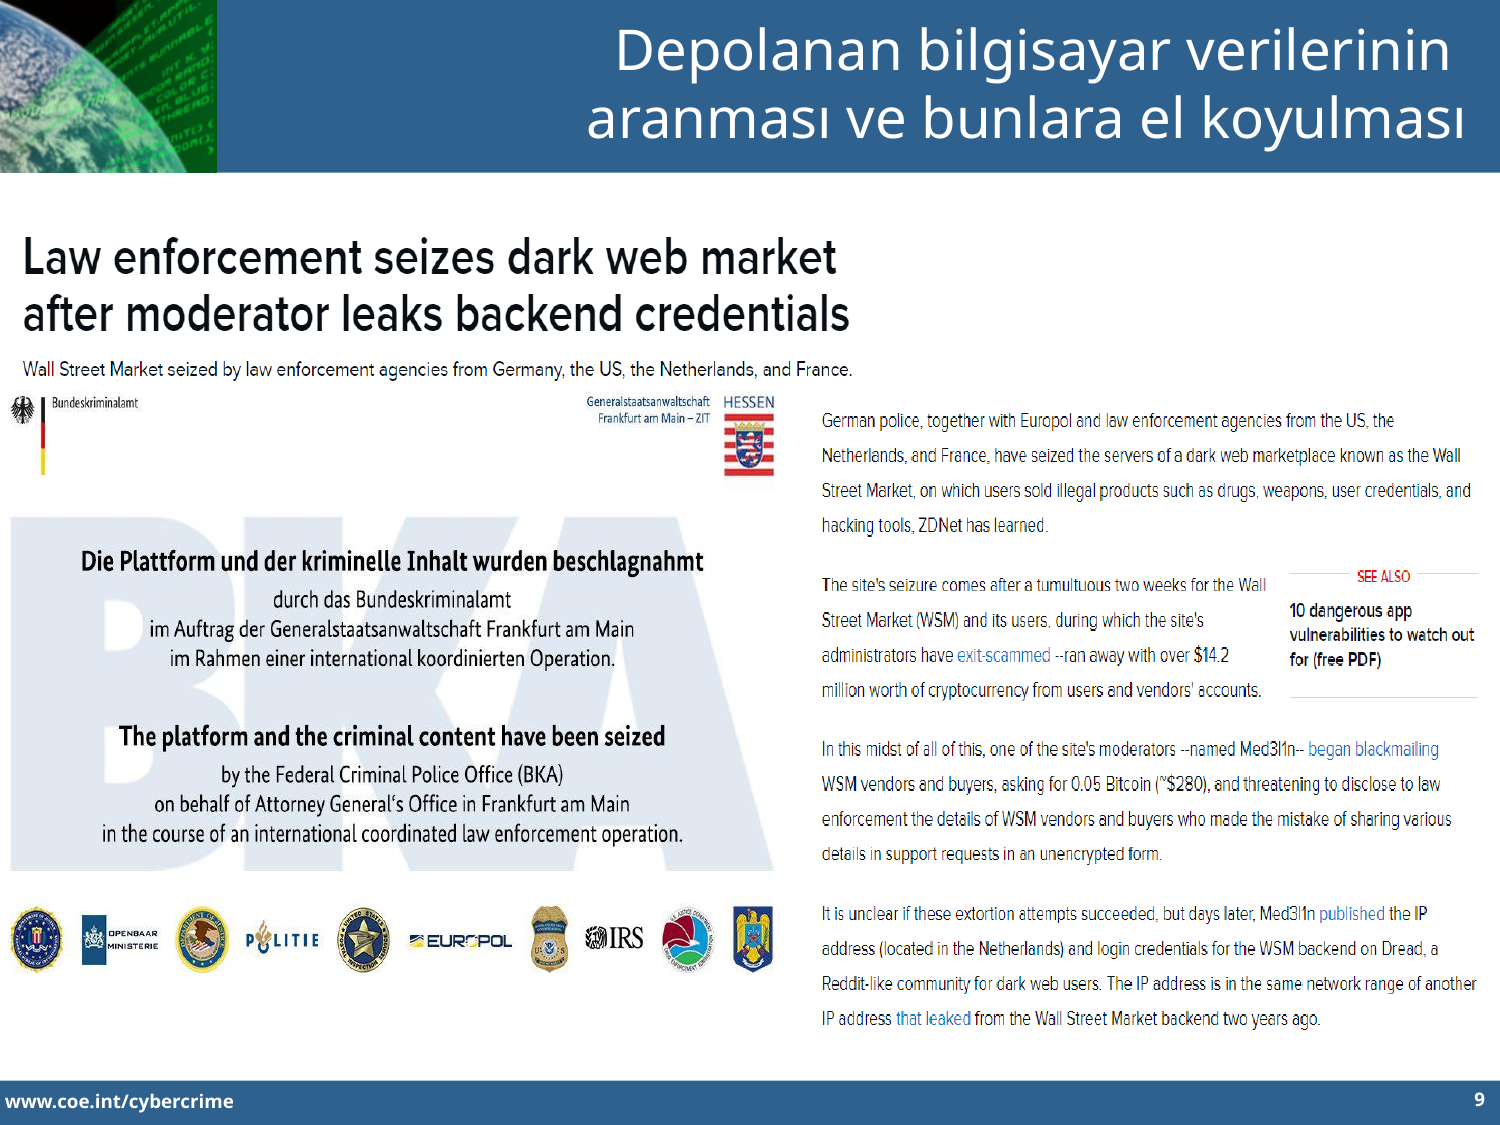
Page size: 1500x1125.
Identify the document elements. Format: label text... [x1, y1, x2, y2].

picture [0, 0, 217, 173]
picture [0, 224, 1500, 1067]
text_box Depolanan bilgisayar verilerinin aranması ve bunlara el koyulması [230, 7, 1483, 157]
